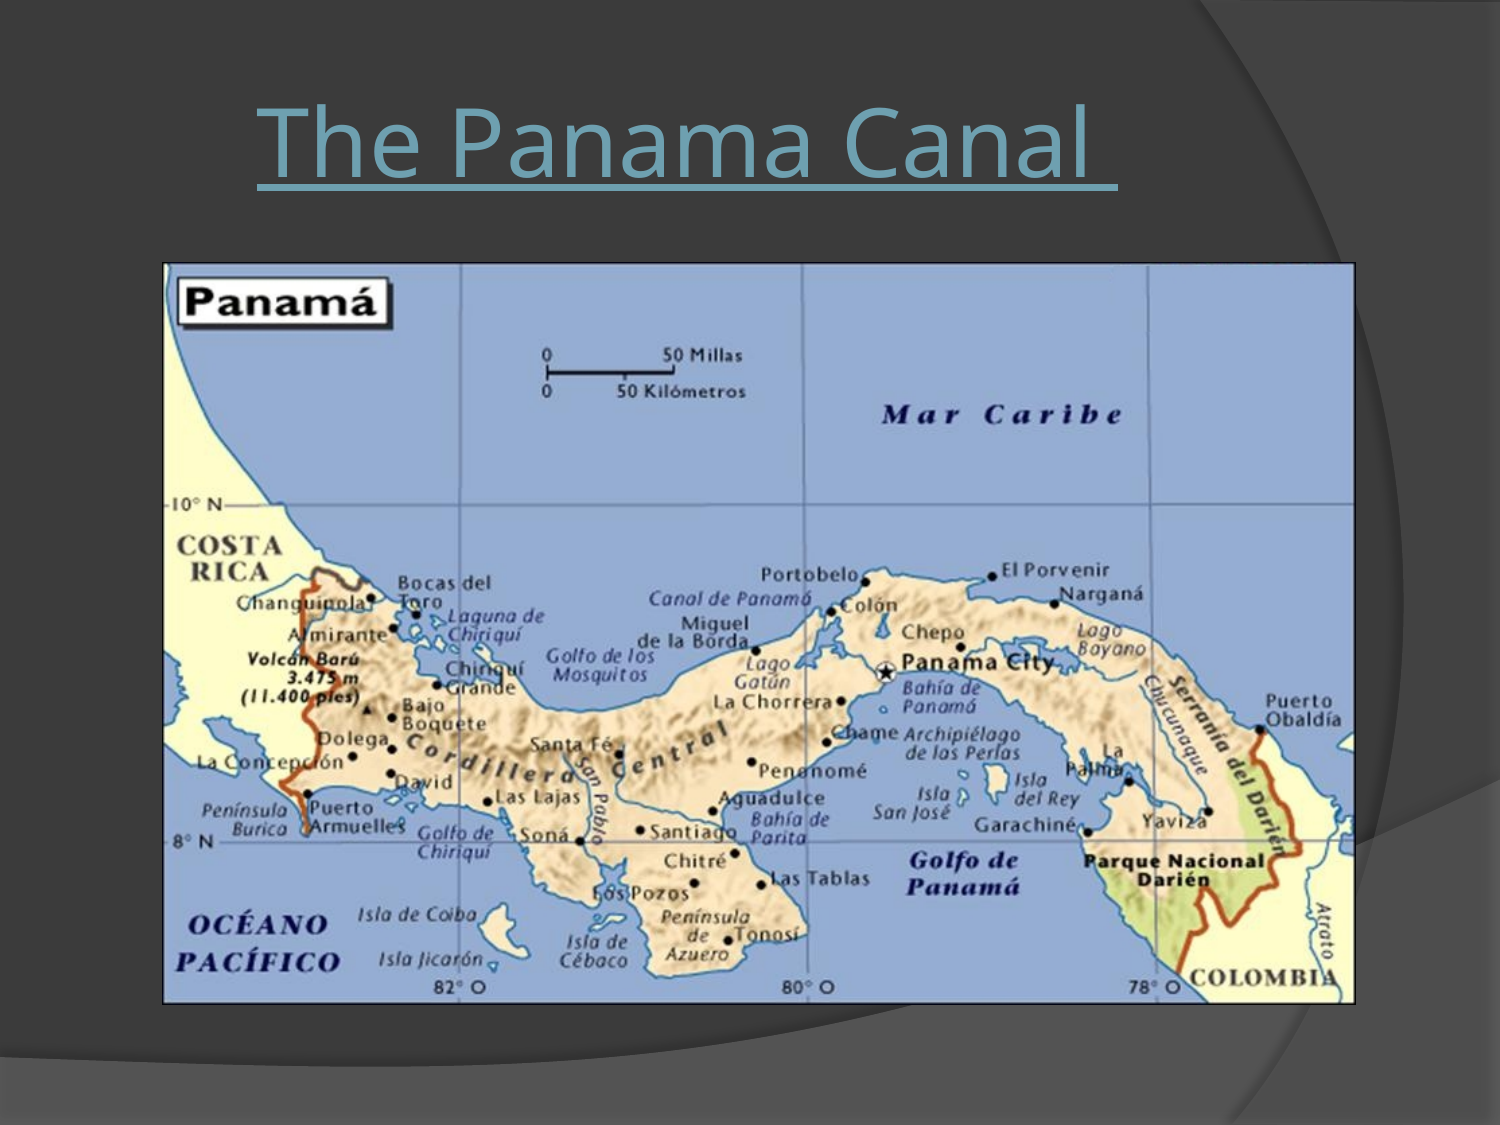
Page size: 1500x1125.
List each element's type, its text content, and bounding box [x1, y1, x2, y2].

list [162, 262, 1356, 1006]
title The Panama Canal [75, 45, 1300, 233]
